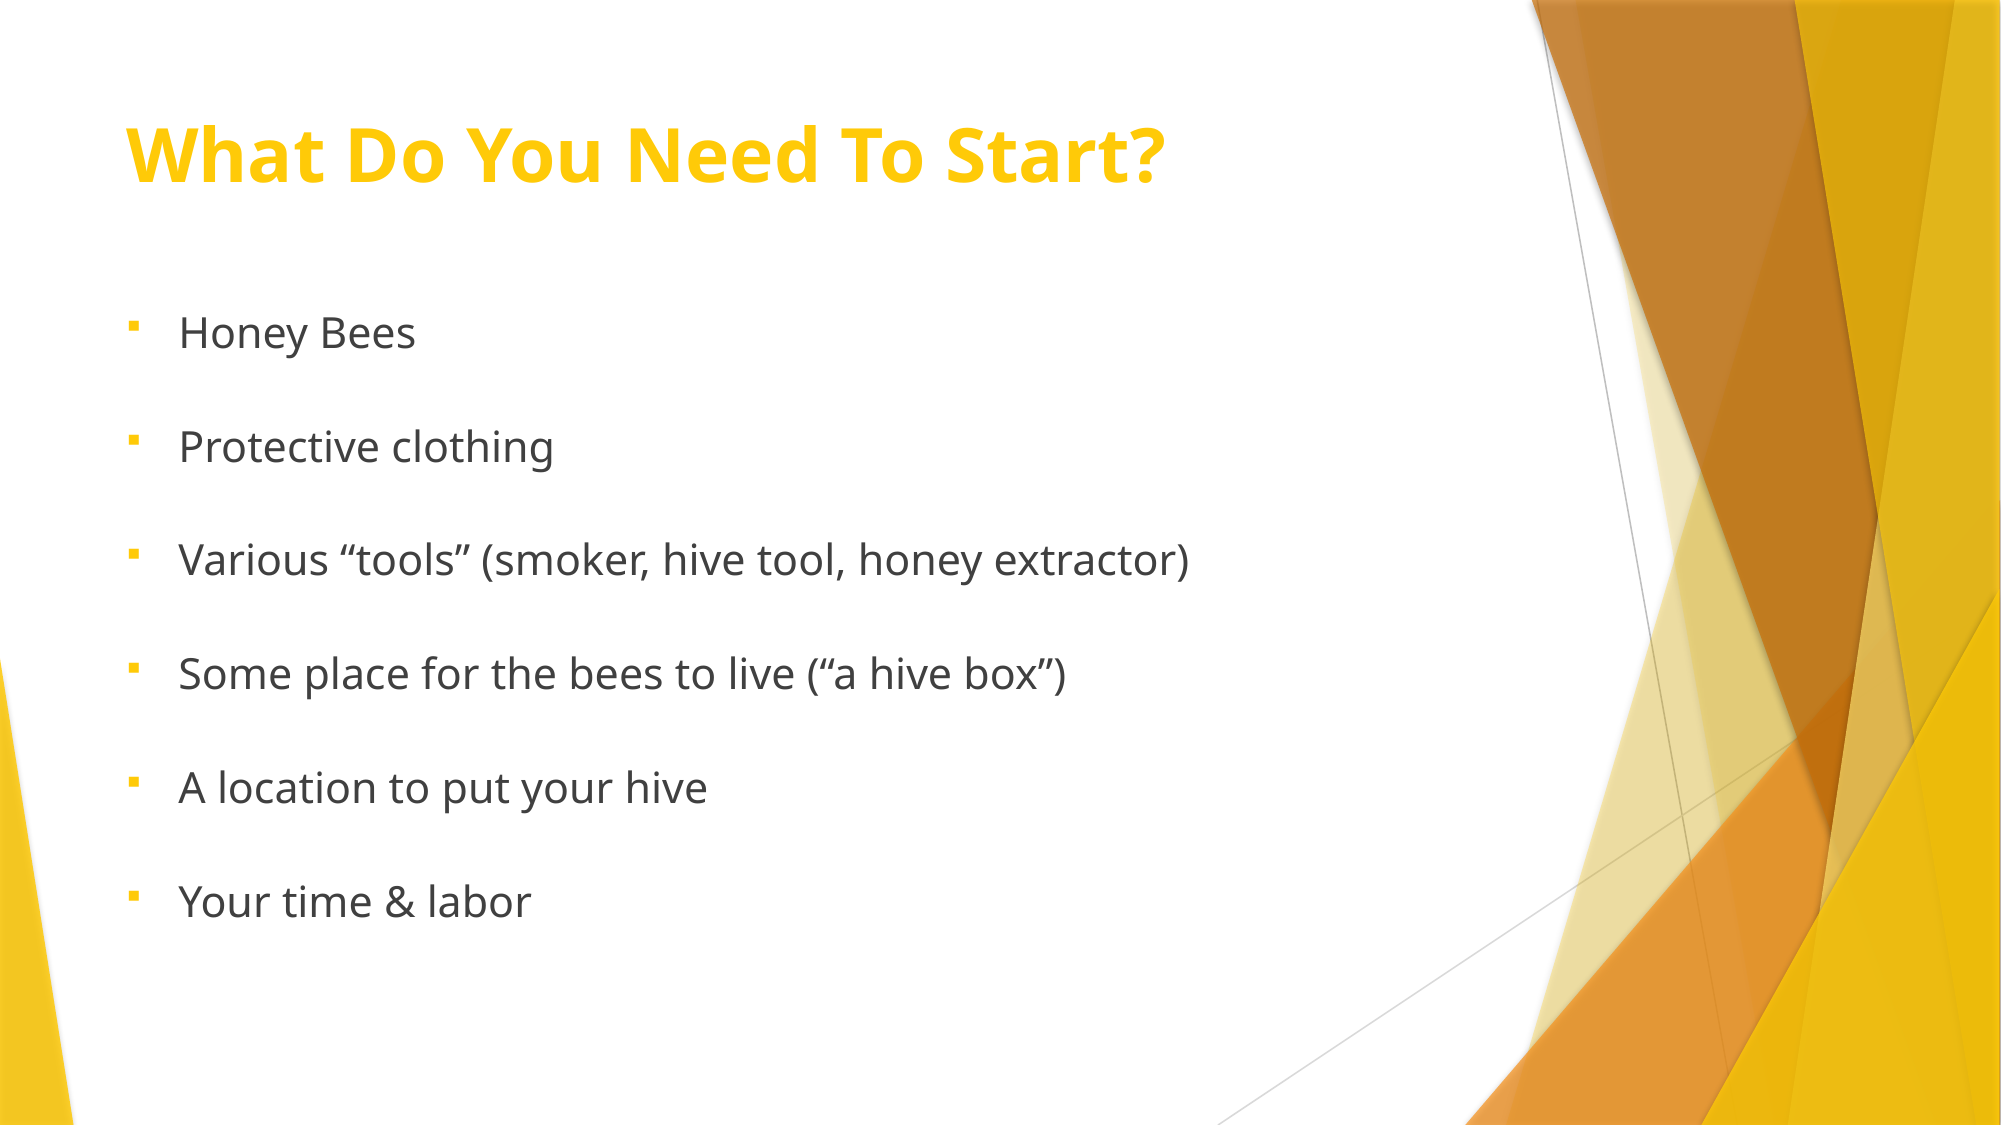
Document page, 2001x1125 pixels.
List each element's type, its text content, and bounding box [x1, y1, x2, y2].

list Honey Bees Protective clothing Various “tools” (smoker, hive tool, honey extractor) Some place for the bees to live (“a hive box”) A location to put your hive Your time & labor [111, 297, 1522, 935]
title What Do You Need To Start? [111, 99, 1522, 245]
